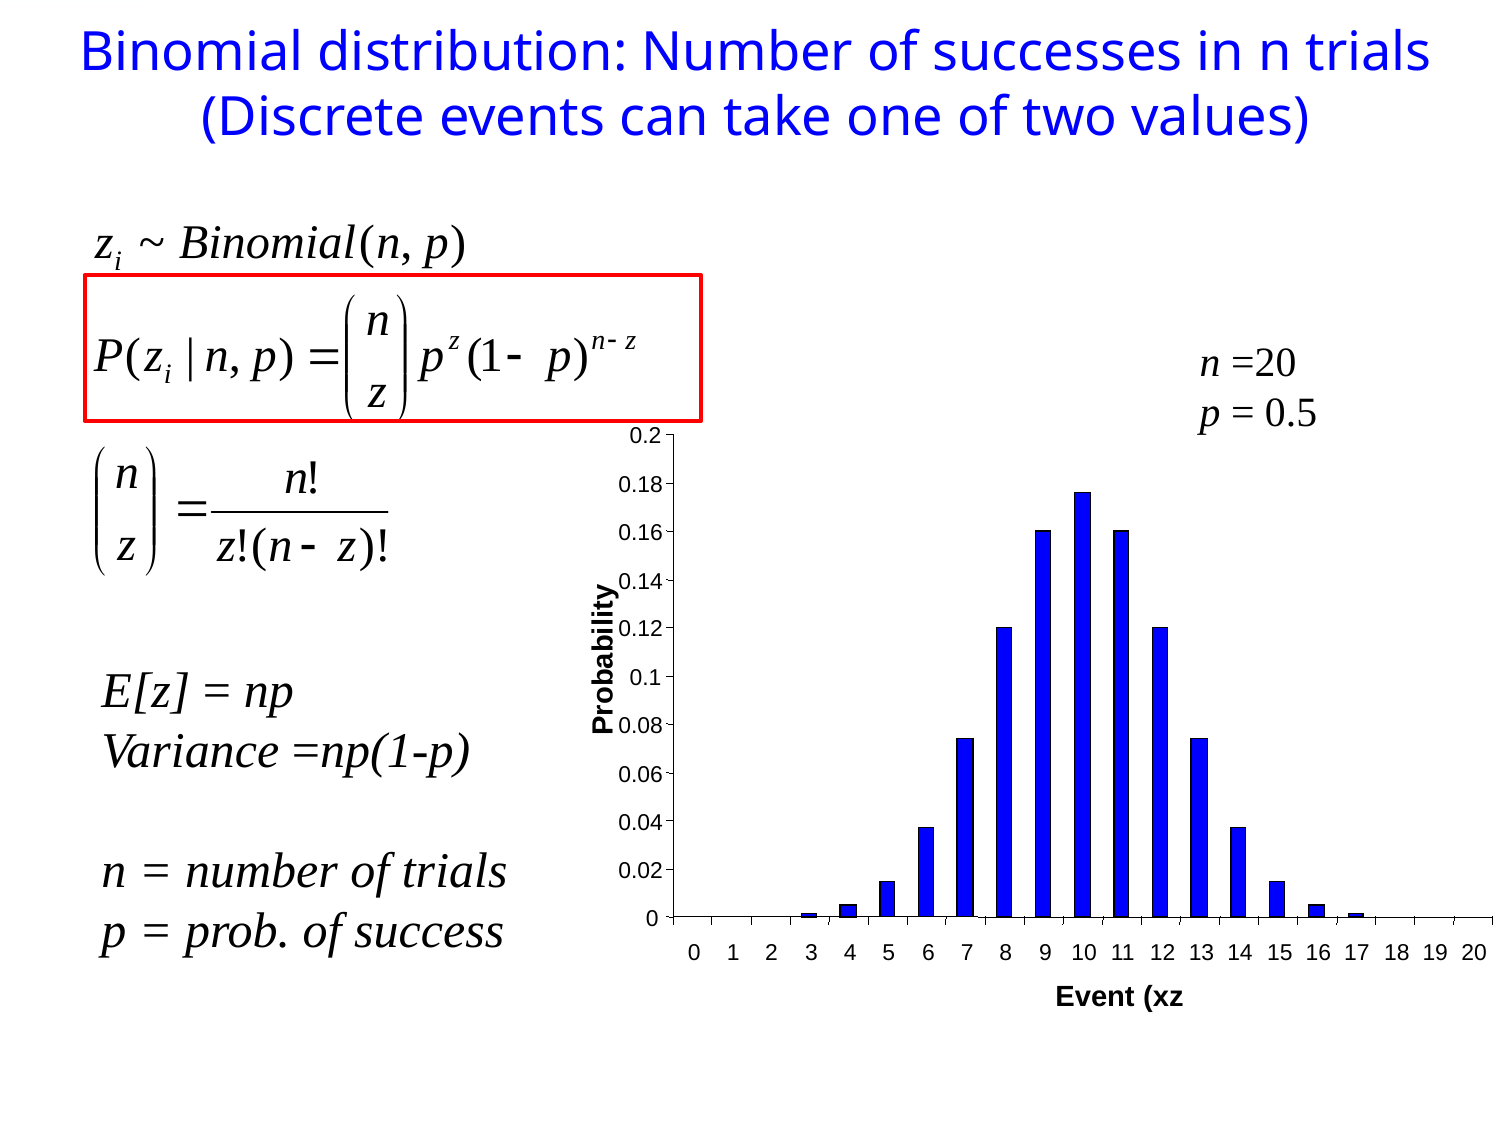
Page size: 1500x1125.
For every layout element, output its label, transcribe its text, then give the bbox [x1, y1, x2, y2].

text_box E[z] = np Variance =np(1-p) n = number of trials p = prob. of success [86, 649, 523, 965]
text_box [583, 420, 1493, 1014]
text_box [84, 209, 653, 585]
text_box n =20 p = 0.5 [1184, 327, 1333, 419]
text_box [657, 273, 703, 419]
title Binomial distribution: Number of successes in n trials (Discrete events can take one of two values) [24, 0, 1488, 175]
